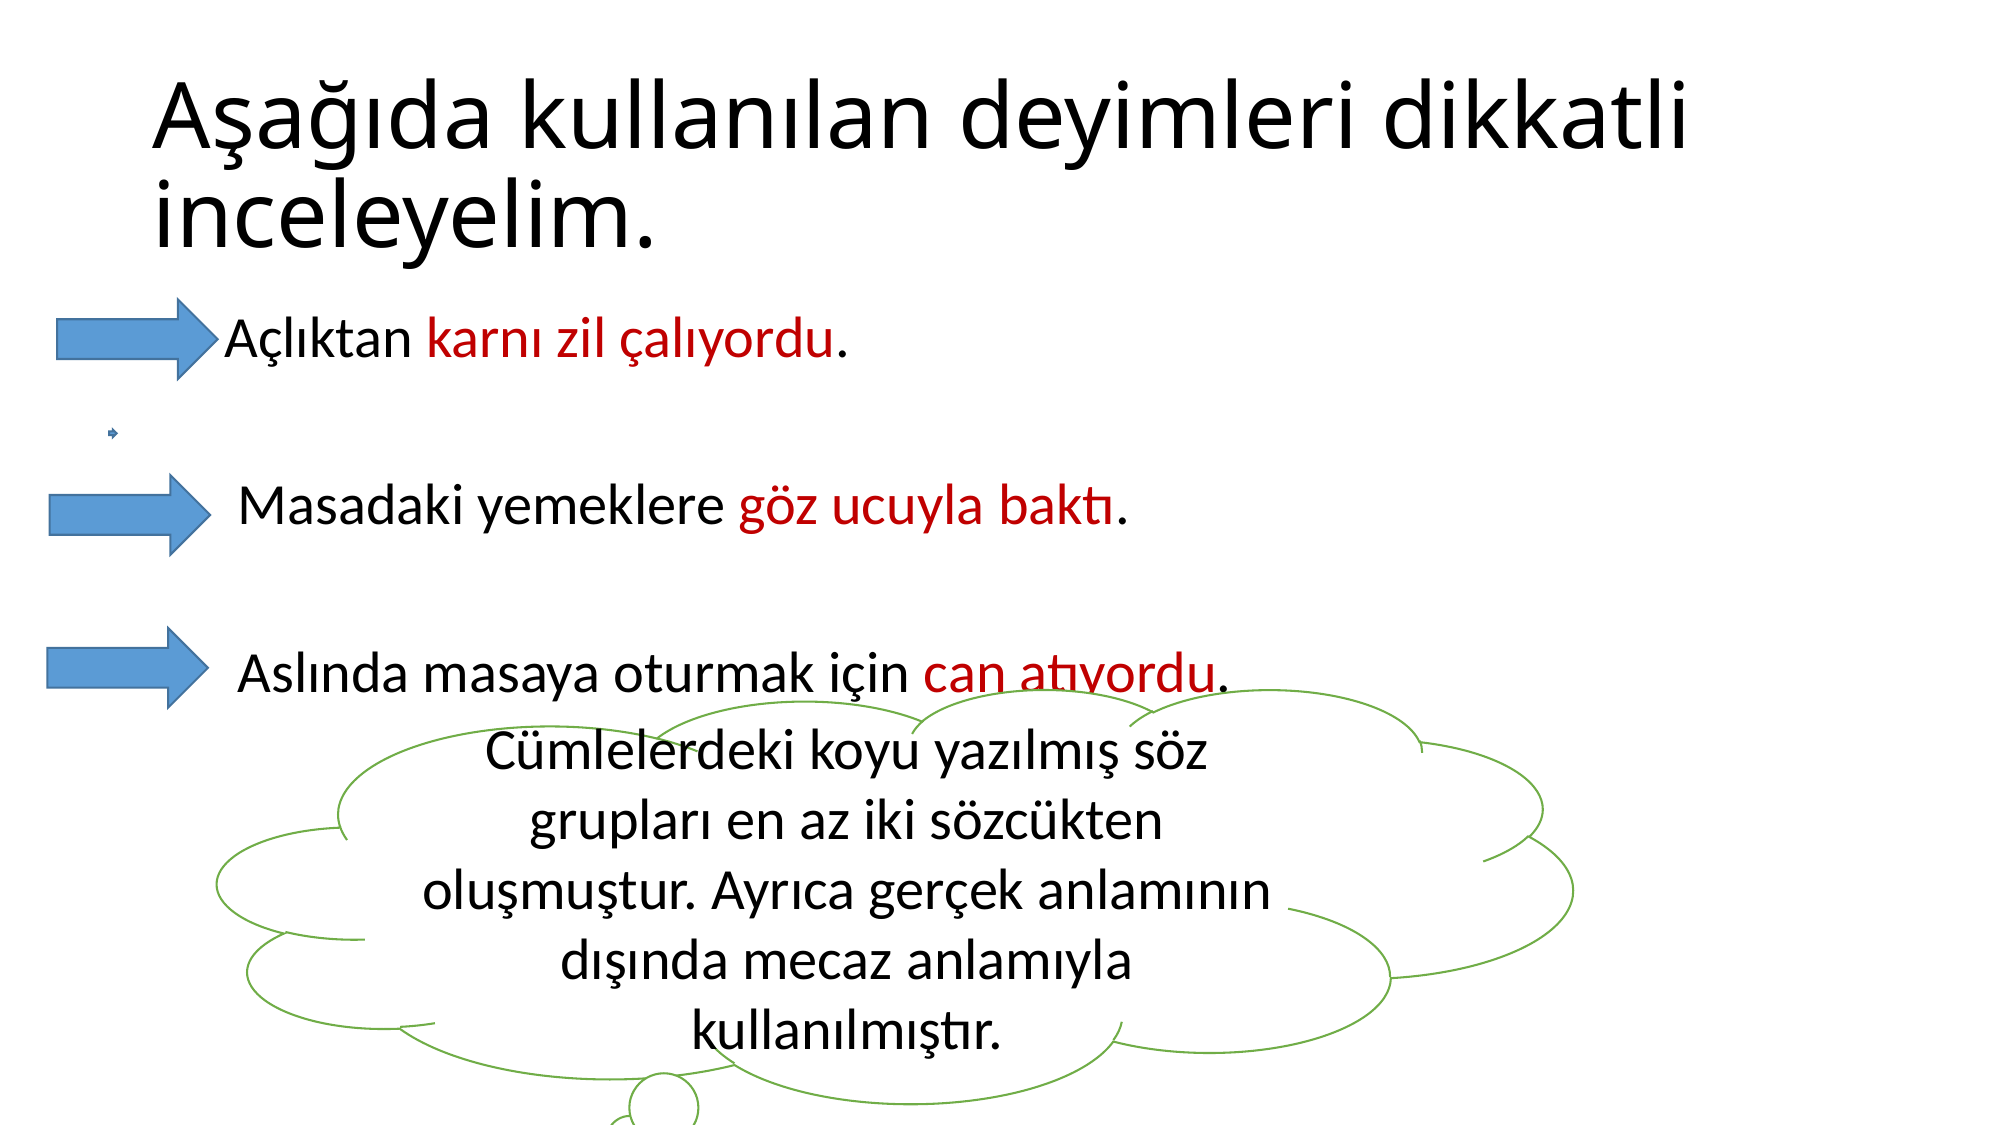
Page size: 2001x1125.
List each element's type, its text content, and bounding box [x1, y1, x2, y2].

text_box [48, 472, 212, 558]
list Açlıktan karnı zil çalıyordu. Masadaki yemeklere göz ucuyla baktı. Aslında masaya oturmak için can atıyordu. [118, 299, 1844, 1014]
text_box [108, 427, 119, 440]
title Aşağıda kullanılan deyimleri dikkatli inceleyelim. [137, 59, 1863, 278]
text_box [56, 296, 220, 382]
text_box Cümlelerdeki koyu yazılmış söz grupları en az iki sözcükten oluşmuştur. Ayrıca gerçek anlamının dışında mecaz anlamıyla kullanılmıştır. [215, 688, 1575, 1125]
text_box [46, 625, 210, 711]
